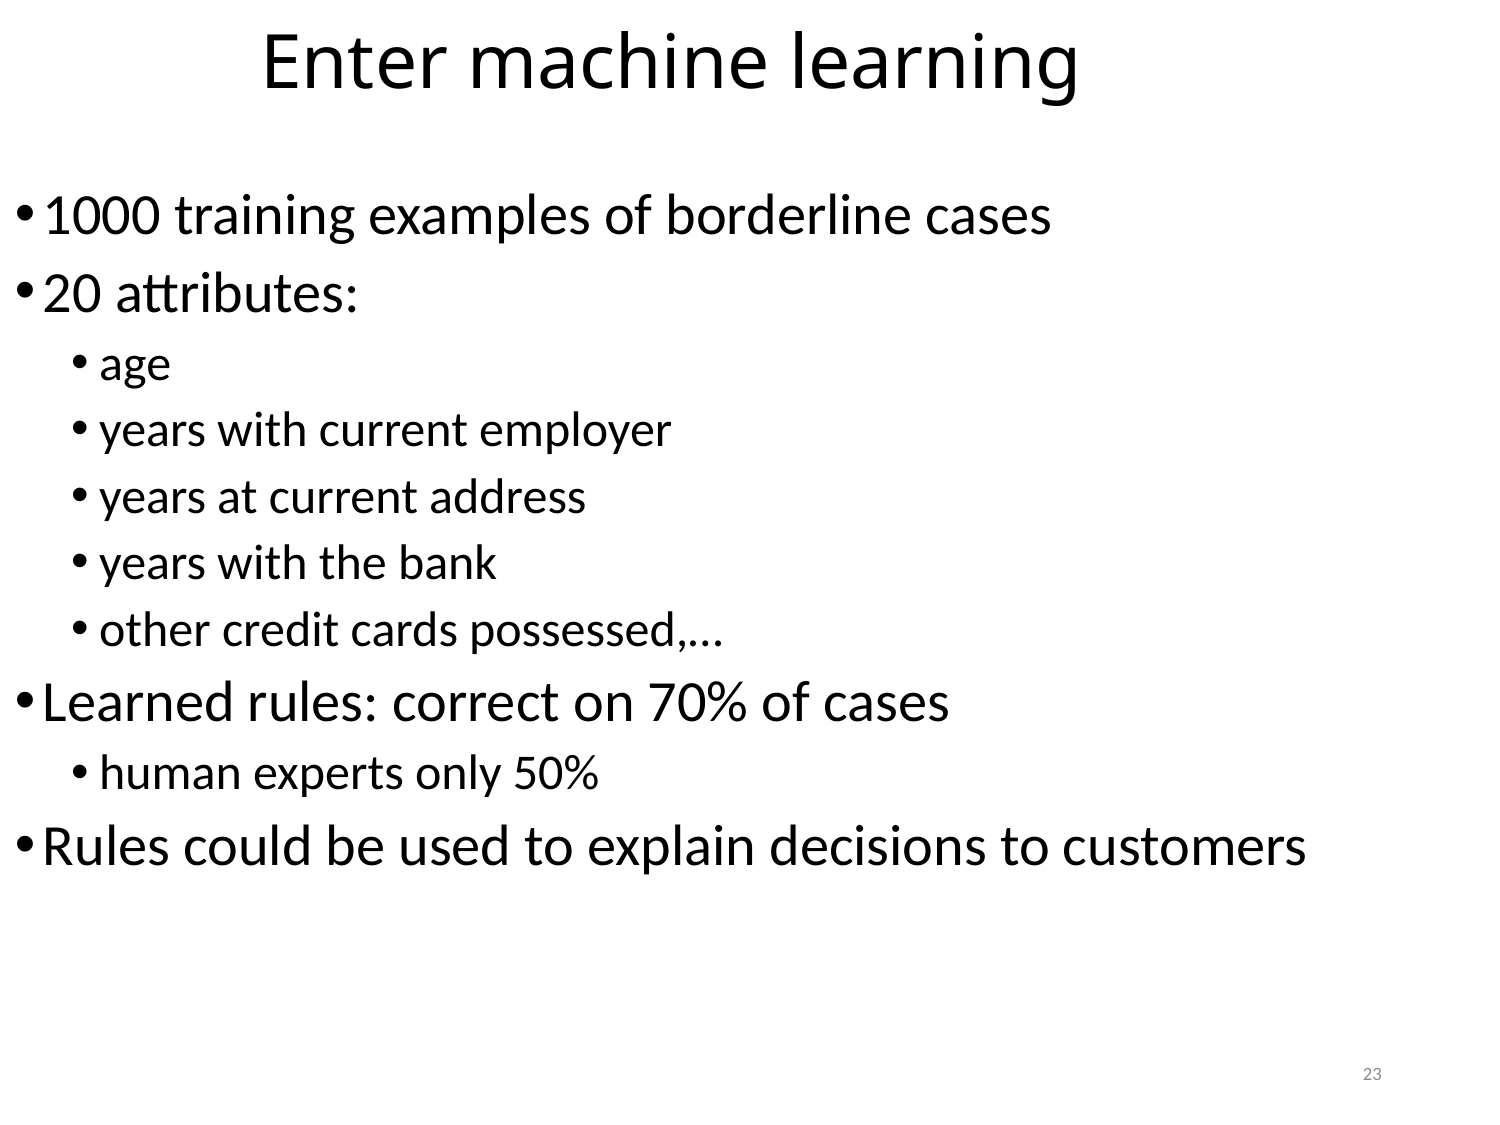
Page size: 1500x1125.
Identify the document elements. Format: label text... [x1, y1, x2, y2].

slide_number 23 [1059, 1042, 1397, 1103]
list 1000 training examples of borderline cases 20 attributes: age years with current employer years at current address years with the bank other credit cards possessed,… Learned rules: correct on 70% of cases human experts only 50% Rules could be used to explain decisions to customers [0, 177, 1350, 886]
title Enter machine learning [245, 0, 1500, 159]
